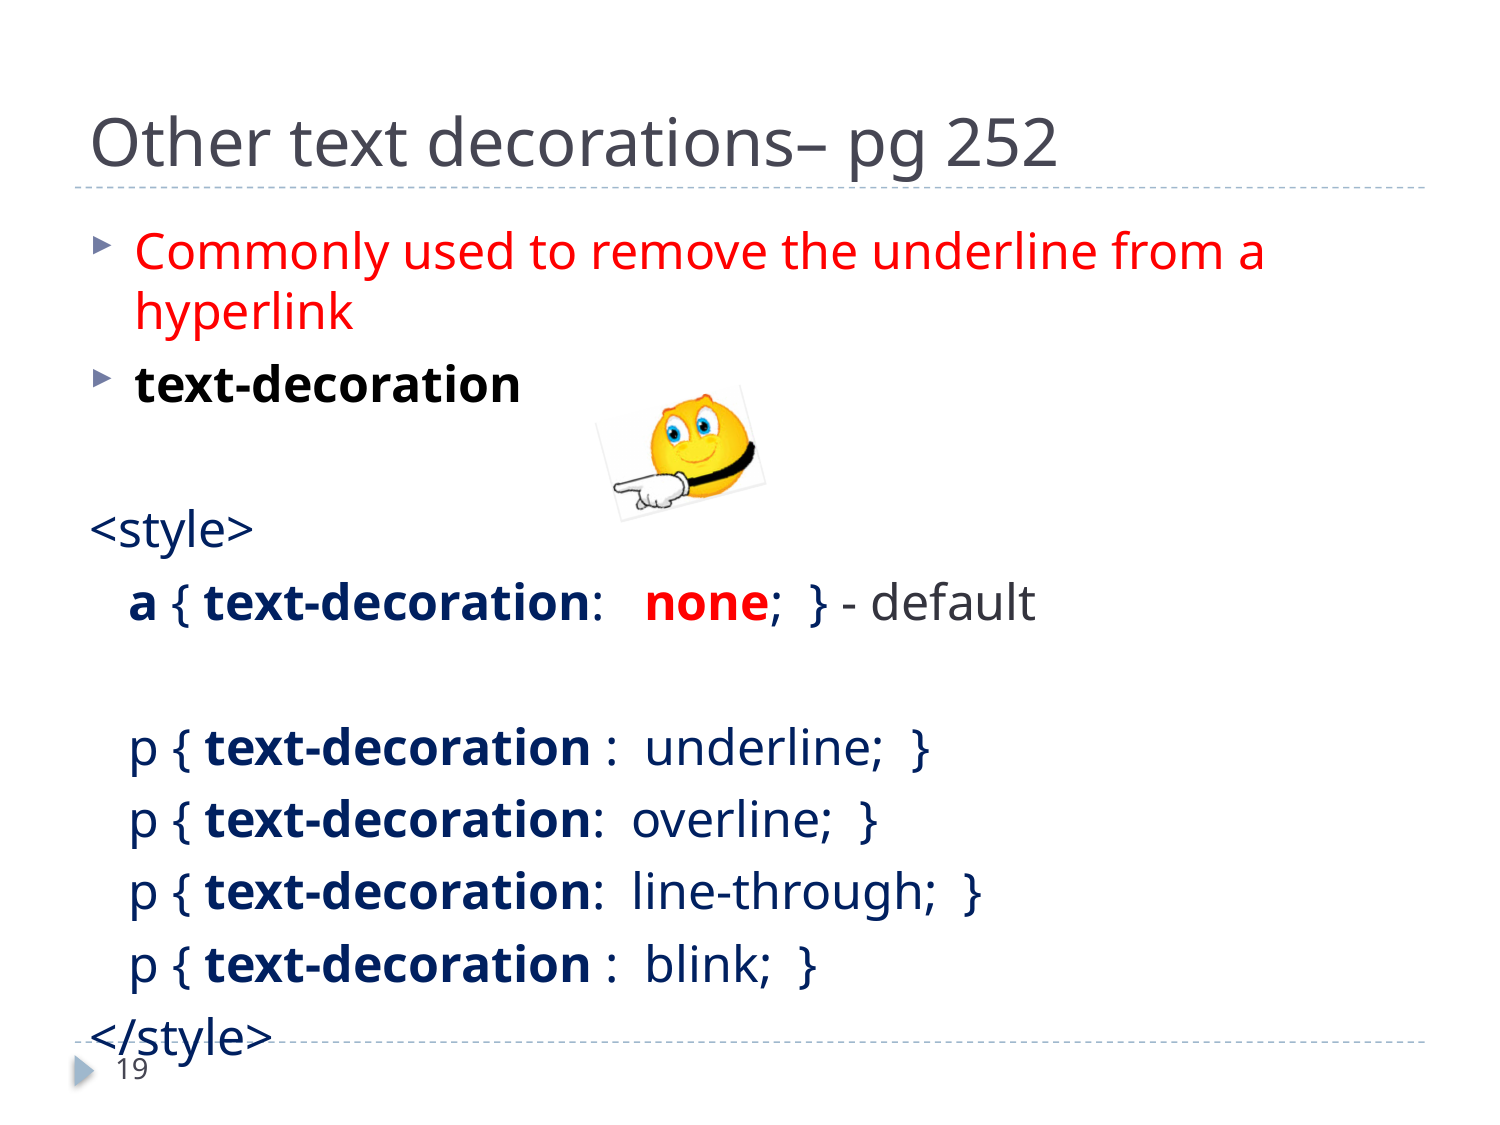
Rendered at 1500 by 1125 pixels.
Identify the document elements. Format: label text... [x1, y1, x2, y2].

list Commonly used to remove the underline from a hyperlink text-decoration <style> a { text-decoration: none; } - default p { text-decoration : underline; } p { text-decoration: overline; } p { text-decoration: line-through; } p { text-decoration : blink; } </style> [75, 212, 1425, 1113]
picture [595, 385, 766, 522]
title Other text decorations– pg 252 [75, 24, 1425, 188]
